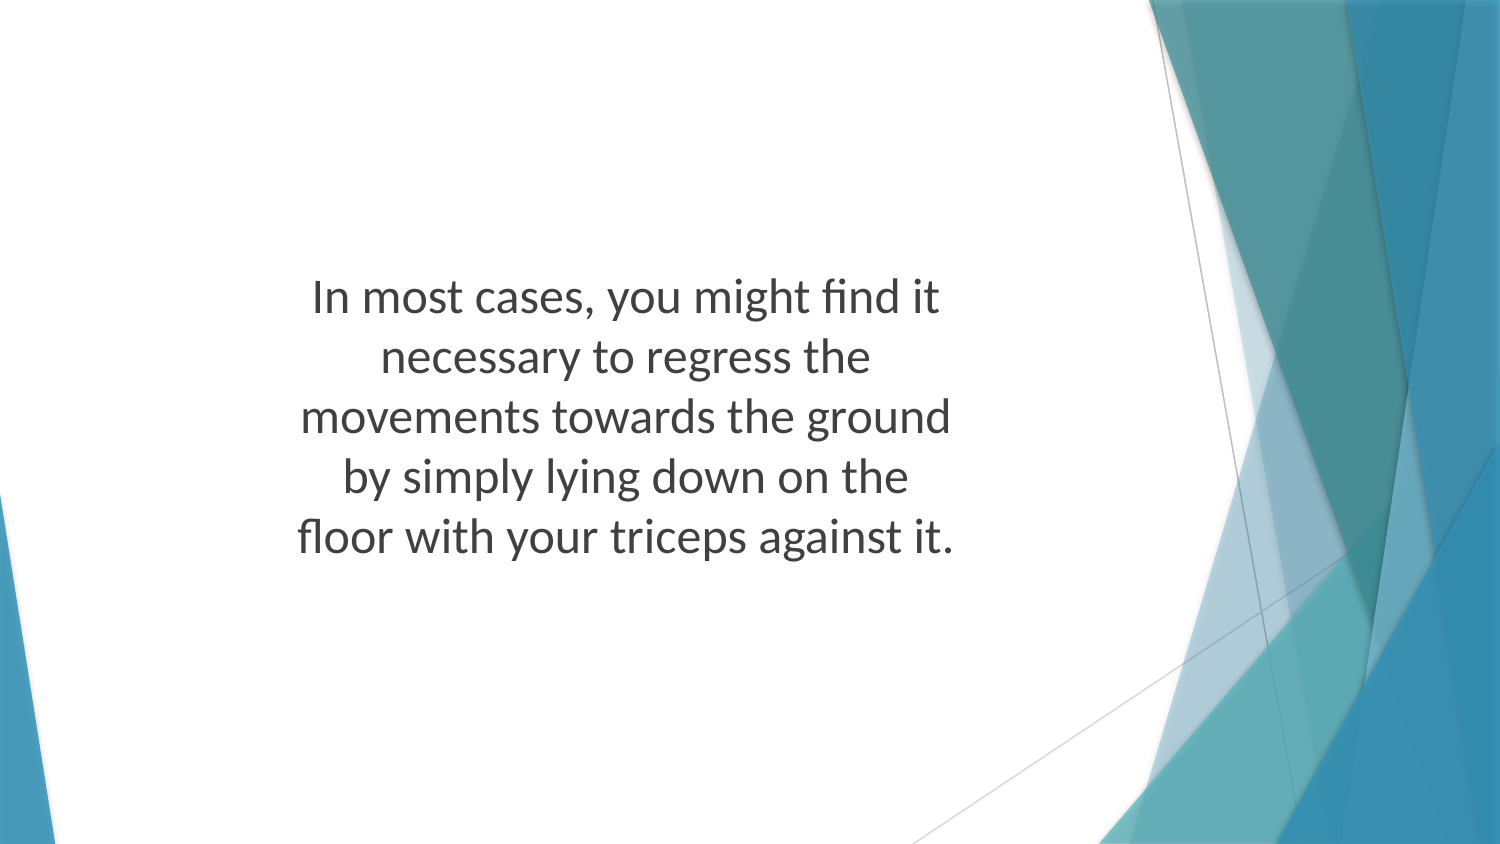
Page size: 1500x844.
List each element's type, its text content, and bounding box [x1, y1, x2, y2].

list In most cases, you might find it necessary to regress the movements towards the ground by simply lying down on the floor with your triceps against it. [277, 256, 975, 599]
